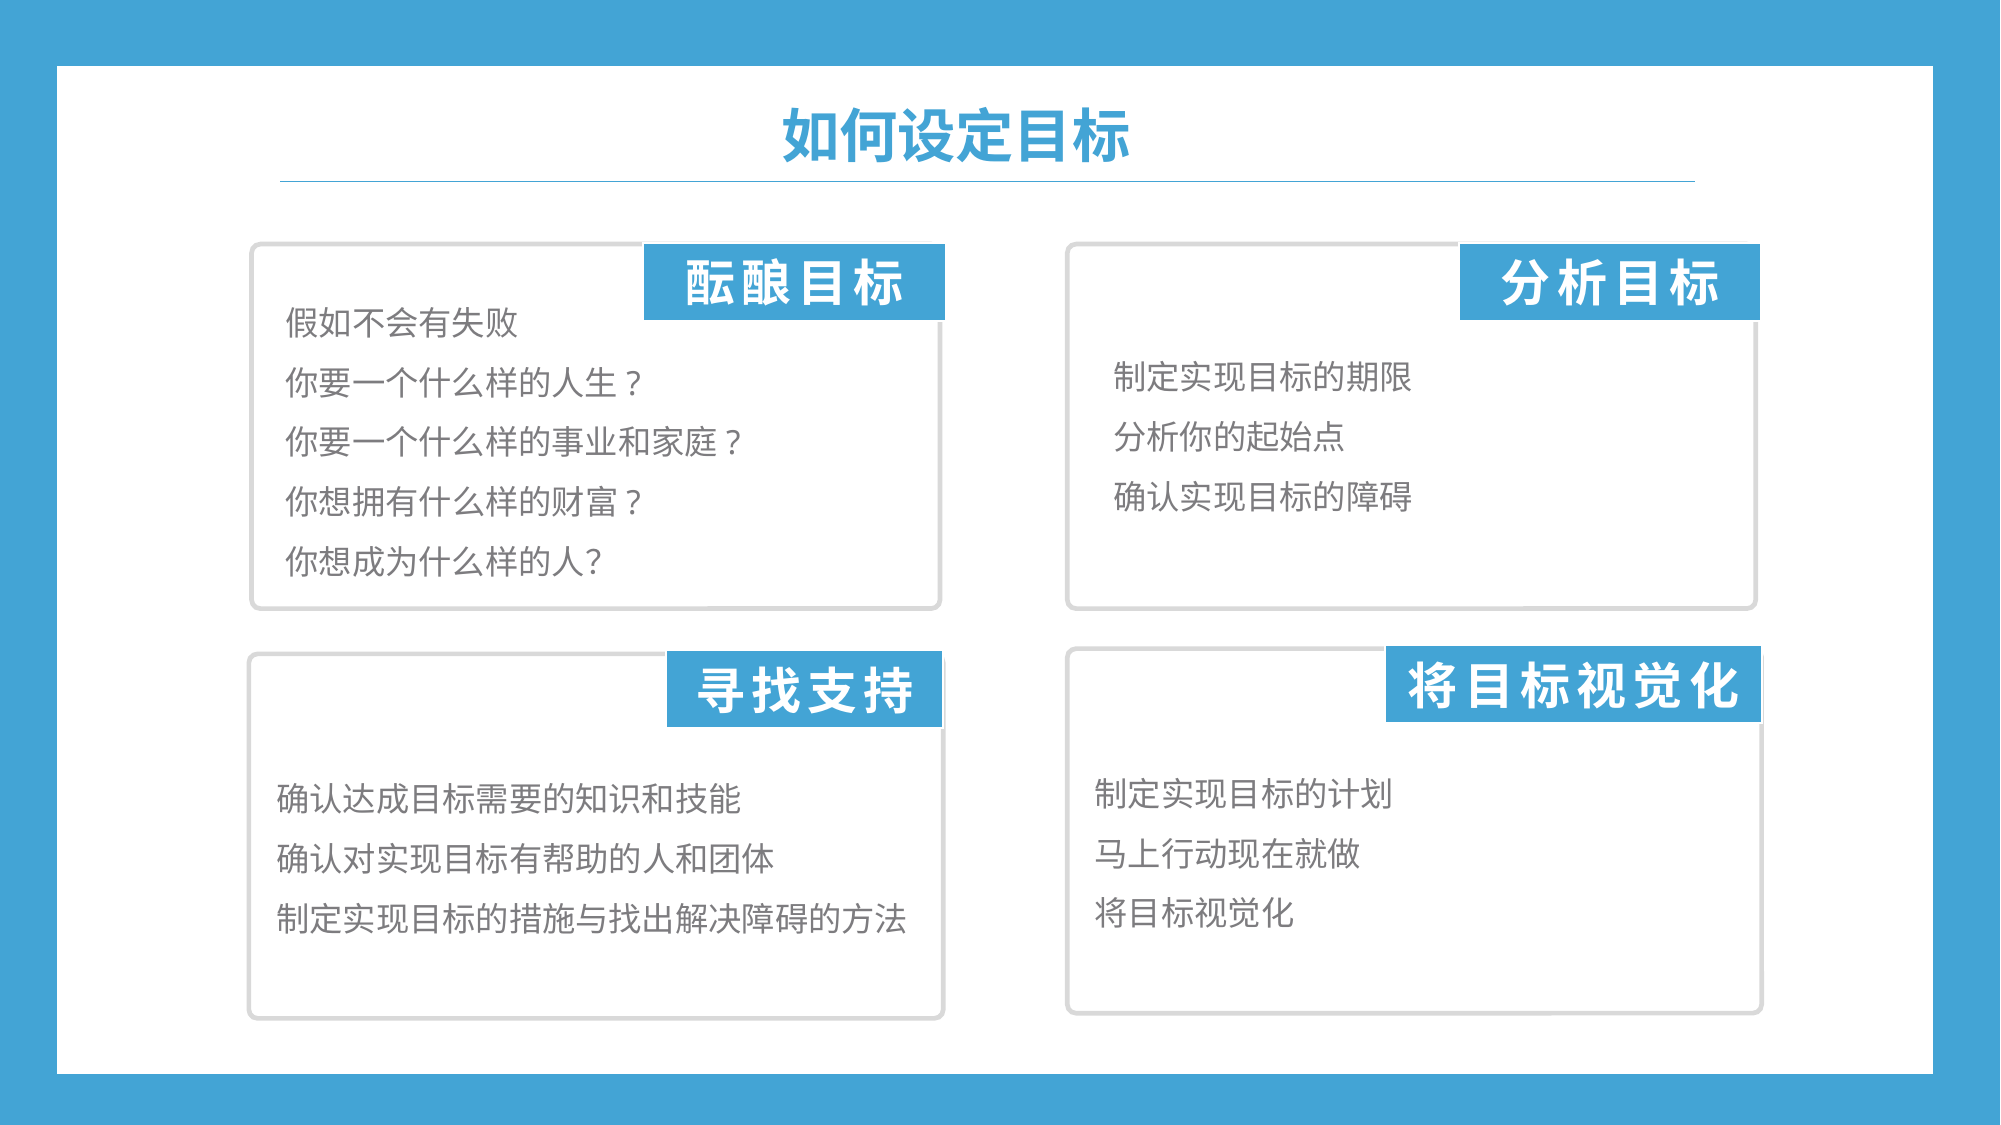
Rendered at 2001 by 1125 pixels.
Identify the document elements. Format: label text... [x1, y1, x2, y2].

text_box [251, 218, 946, 609]
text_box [1067, 218, 1762, 623]
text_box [248, 628, 944, 1055]
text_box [1067, 623, 1763, 1050]
text_box 如何设定目标 [766, 91, 1283, 177]
